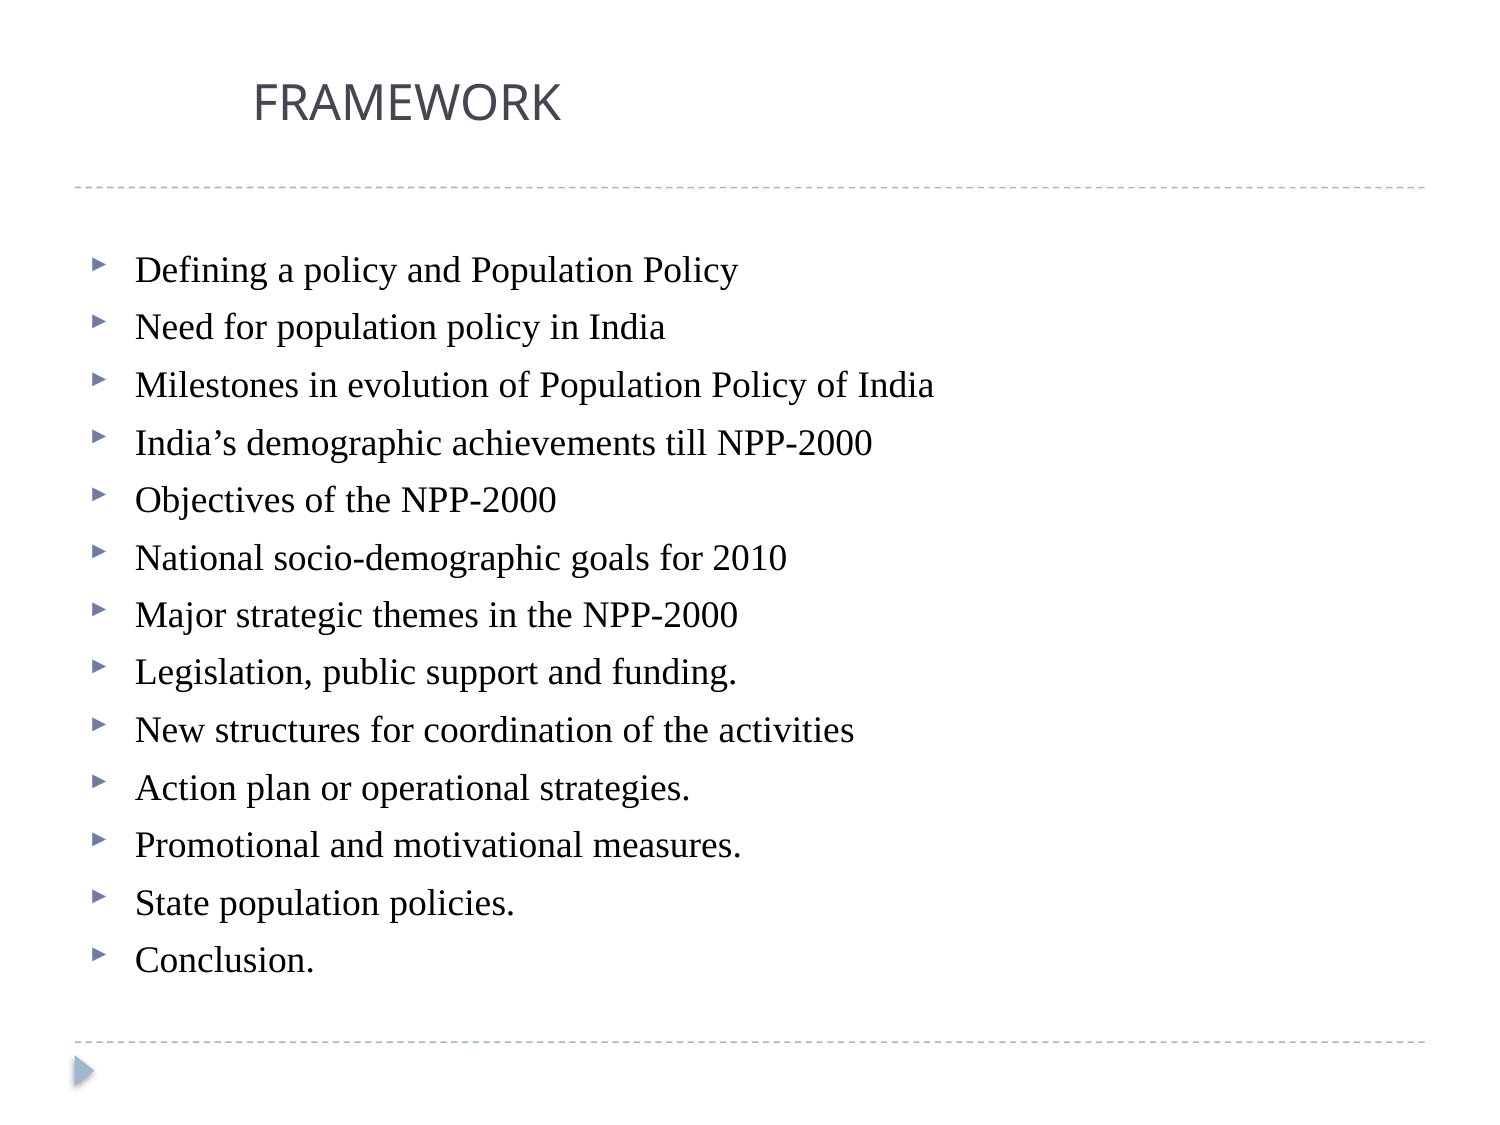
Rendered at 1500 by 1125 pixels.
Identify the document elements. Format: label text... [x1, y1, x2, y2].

title FRAMEWORK [237, 24, 1025, 138]
list Defining a policy and Population Policy Need for population policy in India Milestones in evolution of Population Policy of India India’s demographic achievements till NPP-2000 Objectives of the NPP-2000 National socio-demographic goals for 2010 Major strategic themes in the NPP-2000 Legislation, public support and funding. New structures for coordination of the activities Action plan or operational strategies. Promotional and motivational measures. State population policies. Conclusion. [75, 237, 1425, 1005]
